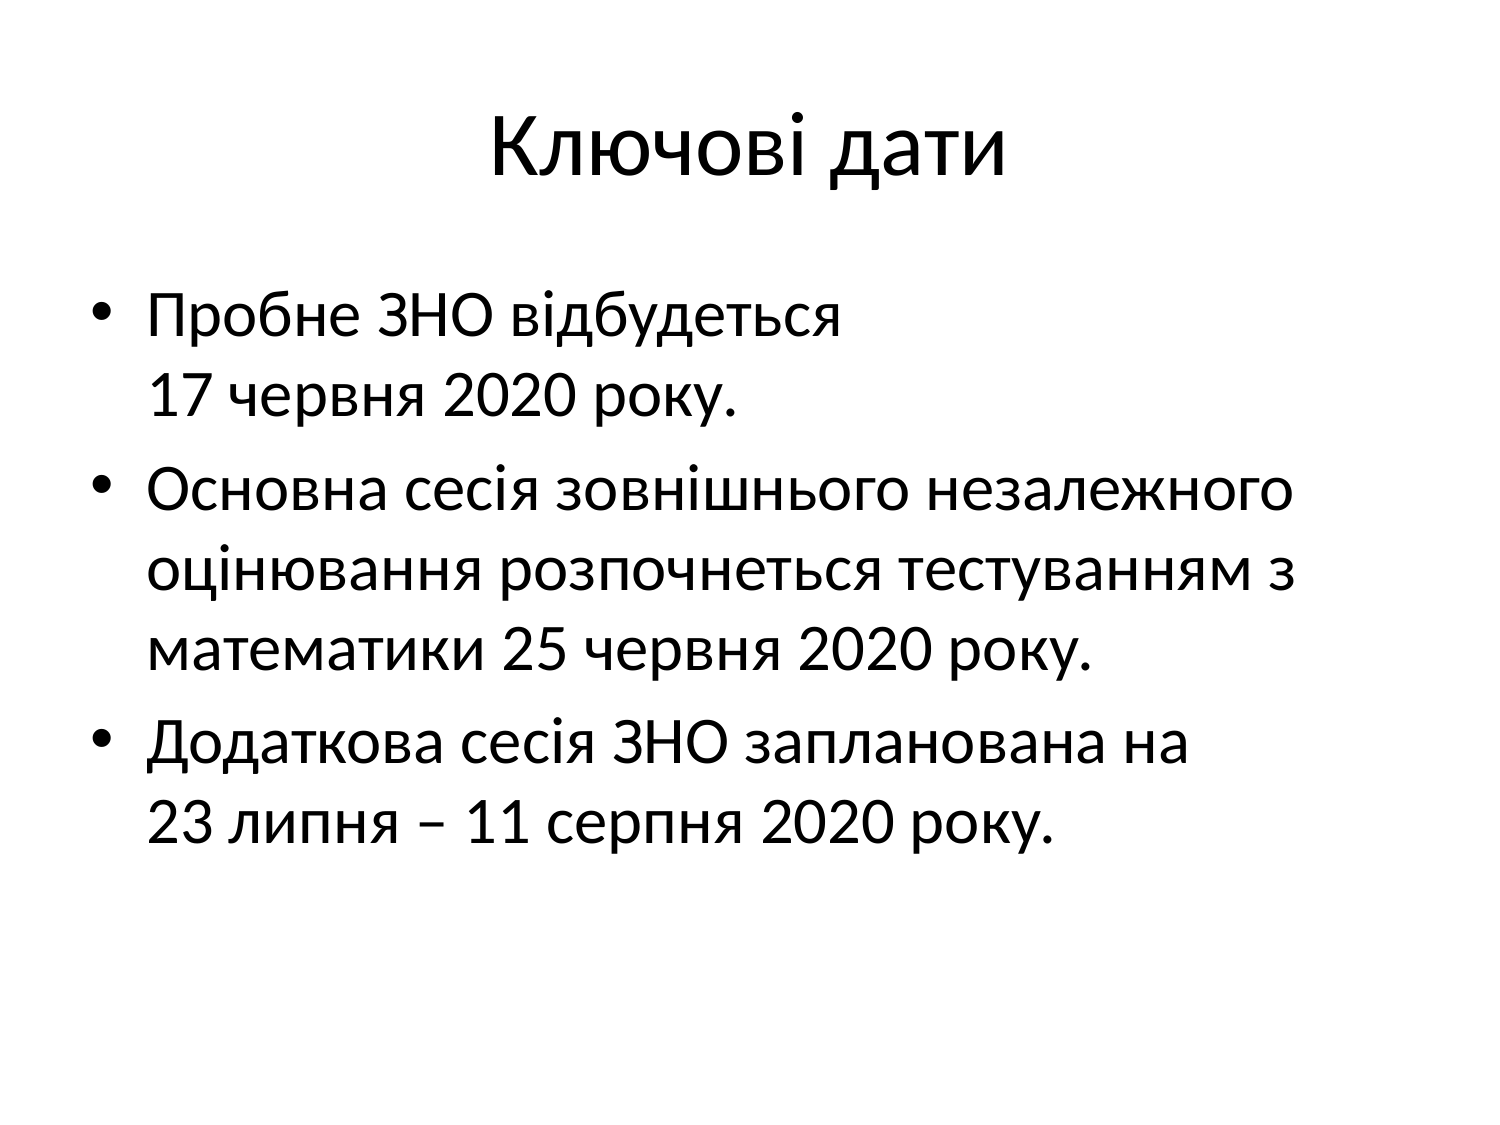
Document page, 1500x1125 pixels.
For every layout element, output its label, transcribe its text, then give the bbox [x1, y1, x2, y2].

title Ключові дати [75, 45, 1425, 233]
list Пробне ЗНО відбудеться 17 червня 2020 року. Основна сесія зовнішнього незалежного оцінювання розпочнеться тестуванням з математики 25 червня 2020 року. Додаткова сесія ЗНО запланована на 23 липня – 11 серпня 2020 року. [75, 262, 1425, 1005]
